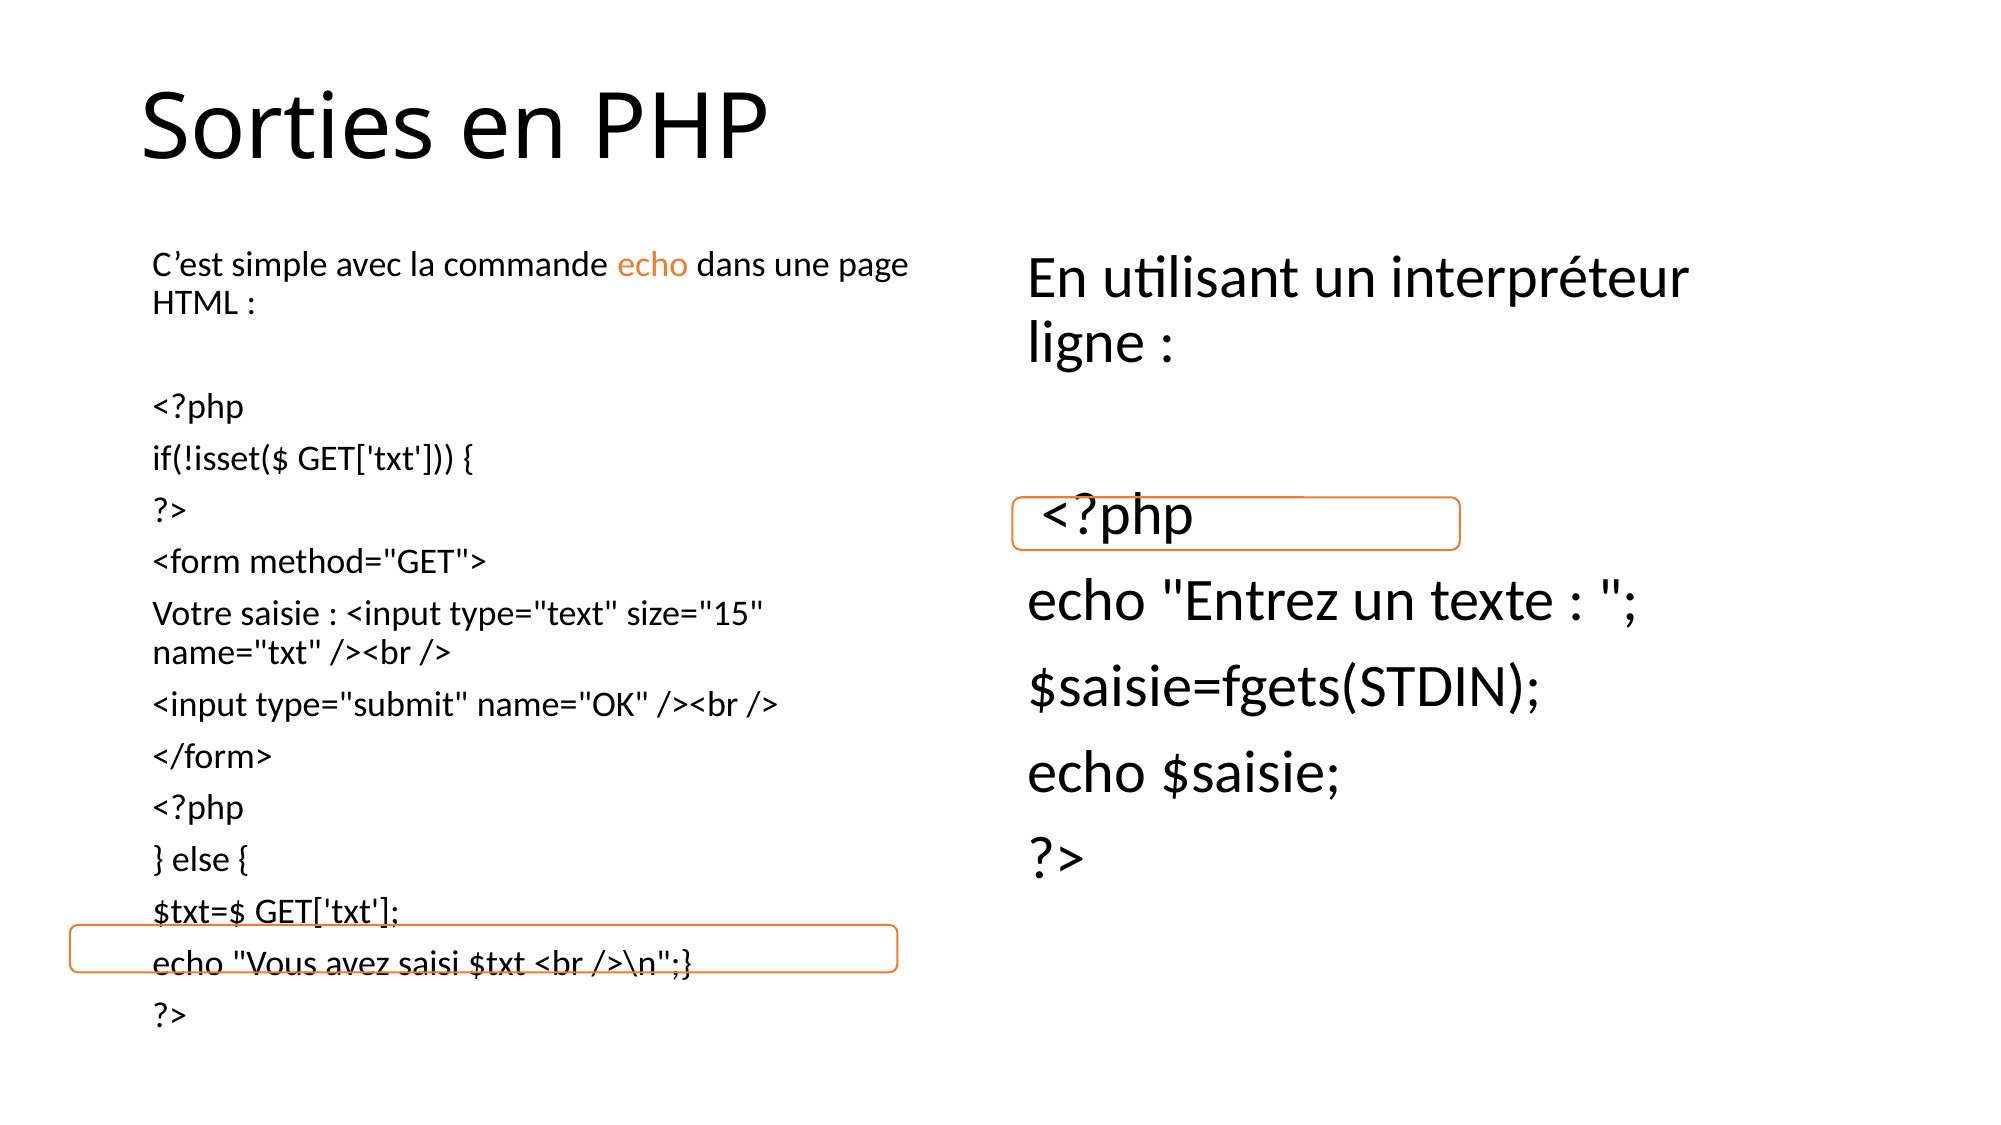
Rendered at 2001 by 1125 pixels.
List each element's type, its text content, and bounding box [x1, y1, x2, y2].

text_box [68, 923, 899, 974]
list C’est simple avec la commande echo dans une page HTML : <?php if(!isset($ GET['txt'])) { ?> <form method="GET"> Votre saisie : <input type="text" size="15" name="txt" /><br /> <input type="submit" name="OK" /><br /> </form> <?php } else { $txt=$ GET['txt']; echo "Vous avez saisi $txt <br />\n";} ?> [137, 237, 988, 1053]
list En utilisant un interpréteur ligne : <?php echo "Entrez un texte : "; $saisie=fgets(STDIN); echo $saisie; ?> [1012, 237, 1863, 1014]
title Sorties en PHP [125, 19, 1850, 238]
text_box [1011, 496, 1461, 552]
